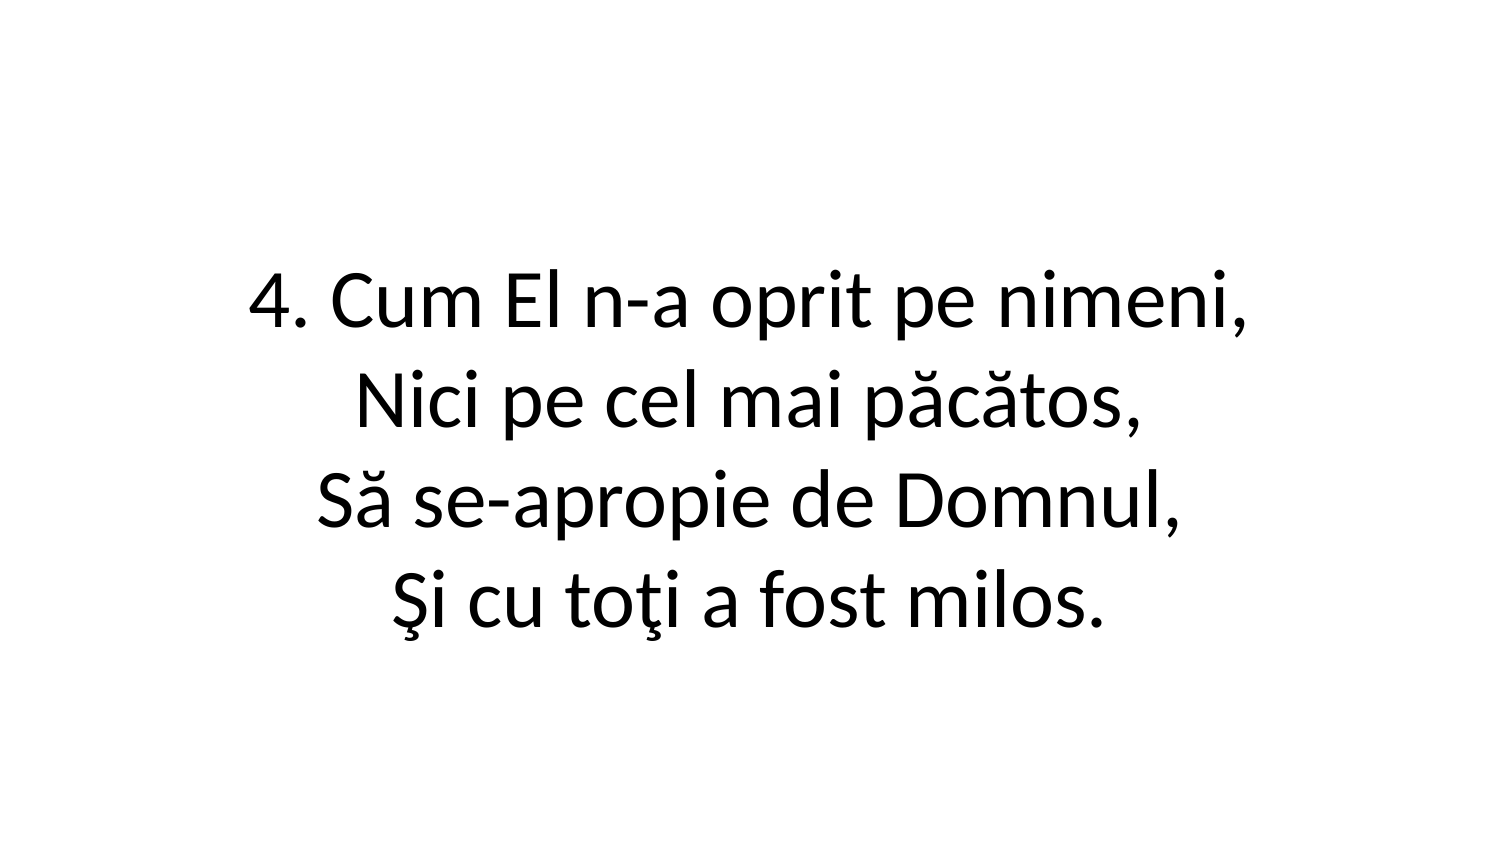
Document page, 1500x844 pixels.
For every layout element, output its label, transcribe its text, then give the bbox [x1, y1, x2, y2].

text_box 4. Cum El n-a oprit pe nimeni, Nici pe cel mai păcătos, Să se-apropie de Domnul, Şi cu toţi a fost milos. [233, 192, 1267, 652]
